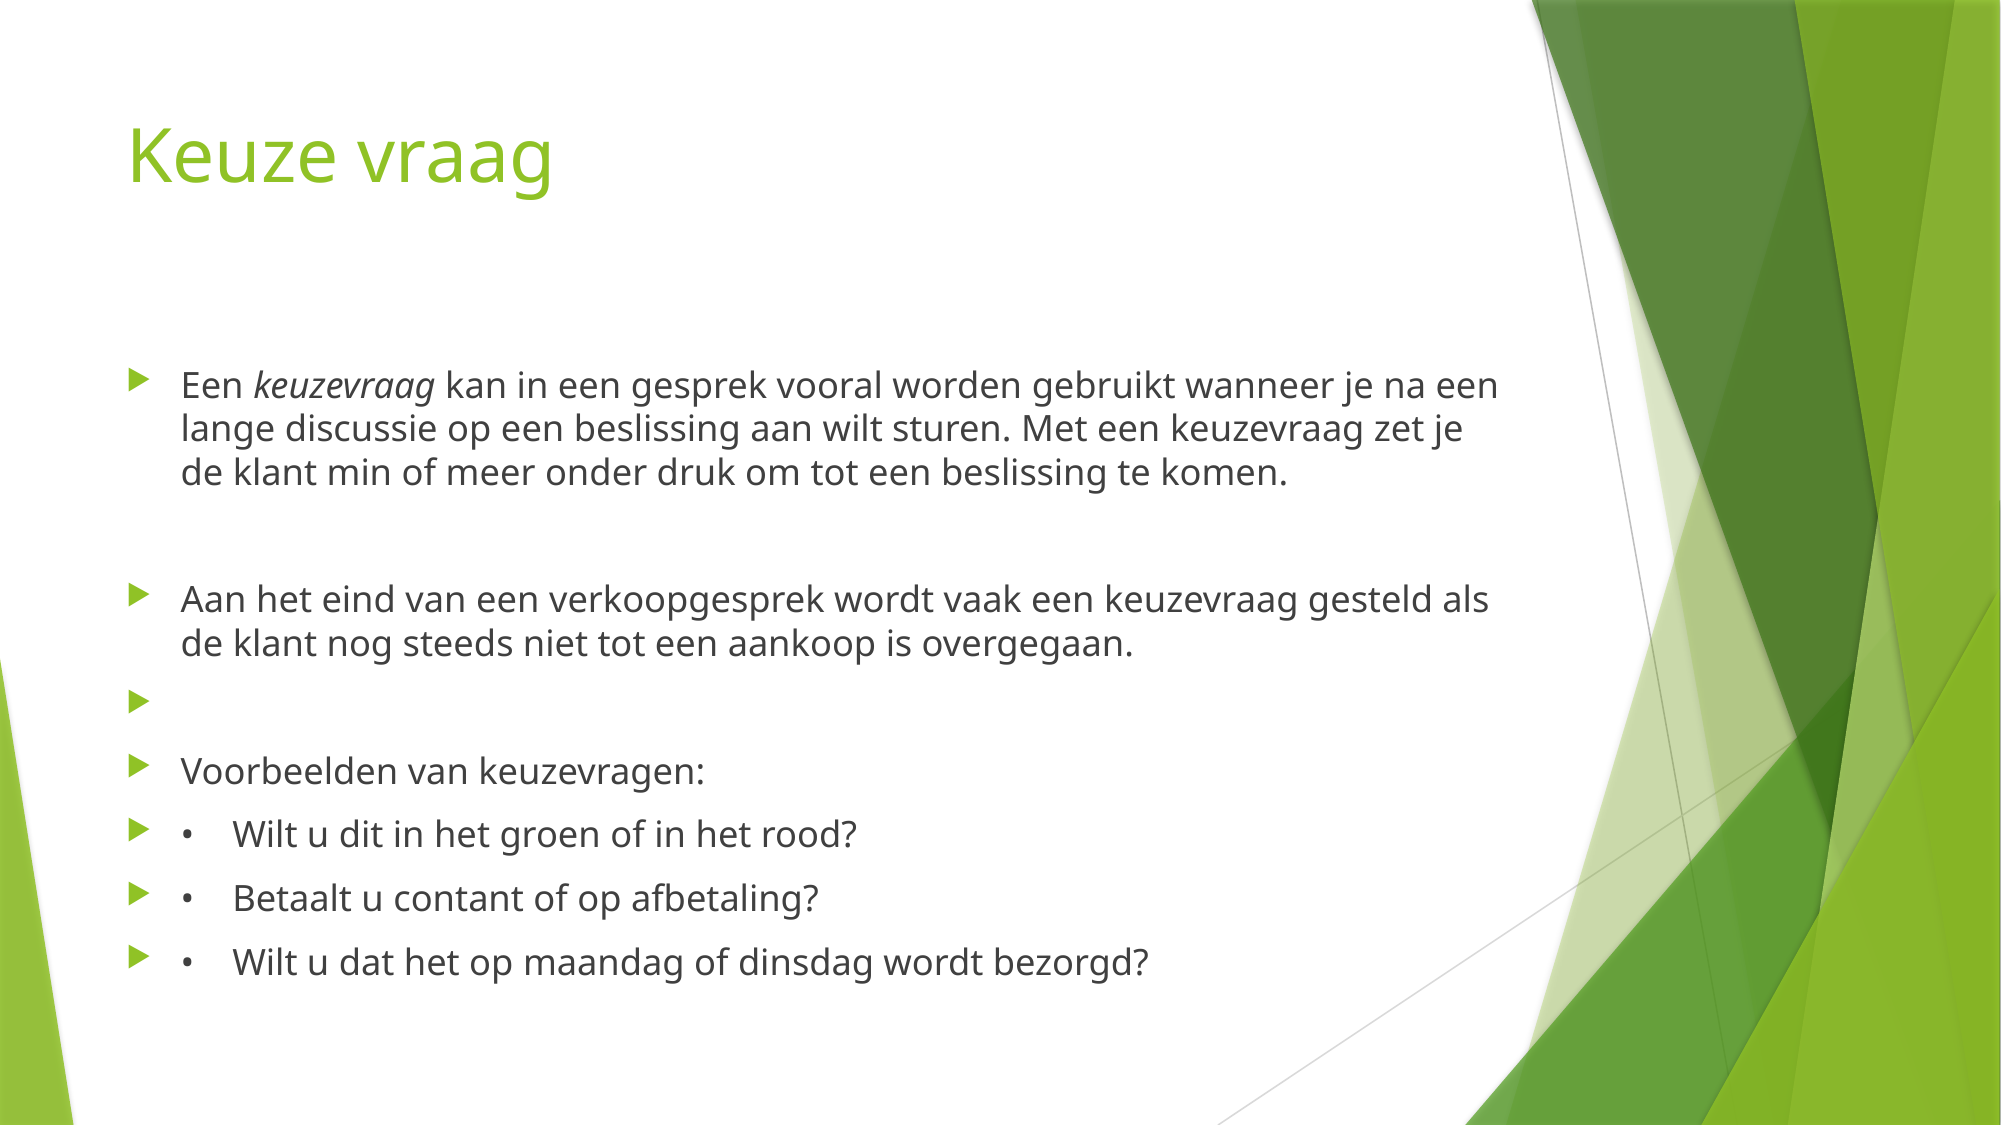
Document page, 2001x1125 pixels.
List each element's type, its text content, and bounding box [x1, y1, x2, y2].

list Een keuzevraag kan in een gesprek vooral worden gebruikt wanneer je na een lange discussie op een beslissing aan wilt sturen. Met een keuzevraag zet je de klant min of meer onder druk om tot een beslissing te komen. Aan het eind van een verkoopgesprek wordt vaak een keuzevraag gesteld als de klant nog steeds niet tot een aankoop is overgegaan. Voorbeelden van keuzevragen: • Wilt u dit in het groen of in het rood? • Betaalt u contant of op afbetaling? • Wilt u dat het op maandag of dinsdag wordt bezorgd? [111, 354, 1522, 992]
title Keuze vraag [111, 99, 1522, 317]
